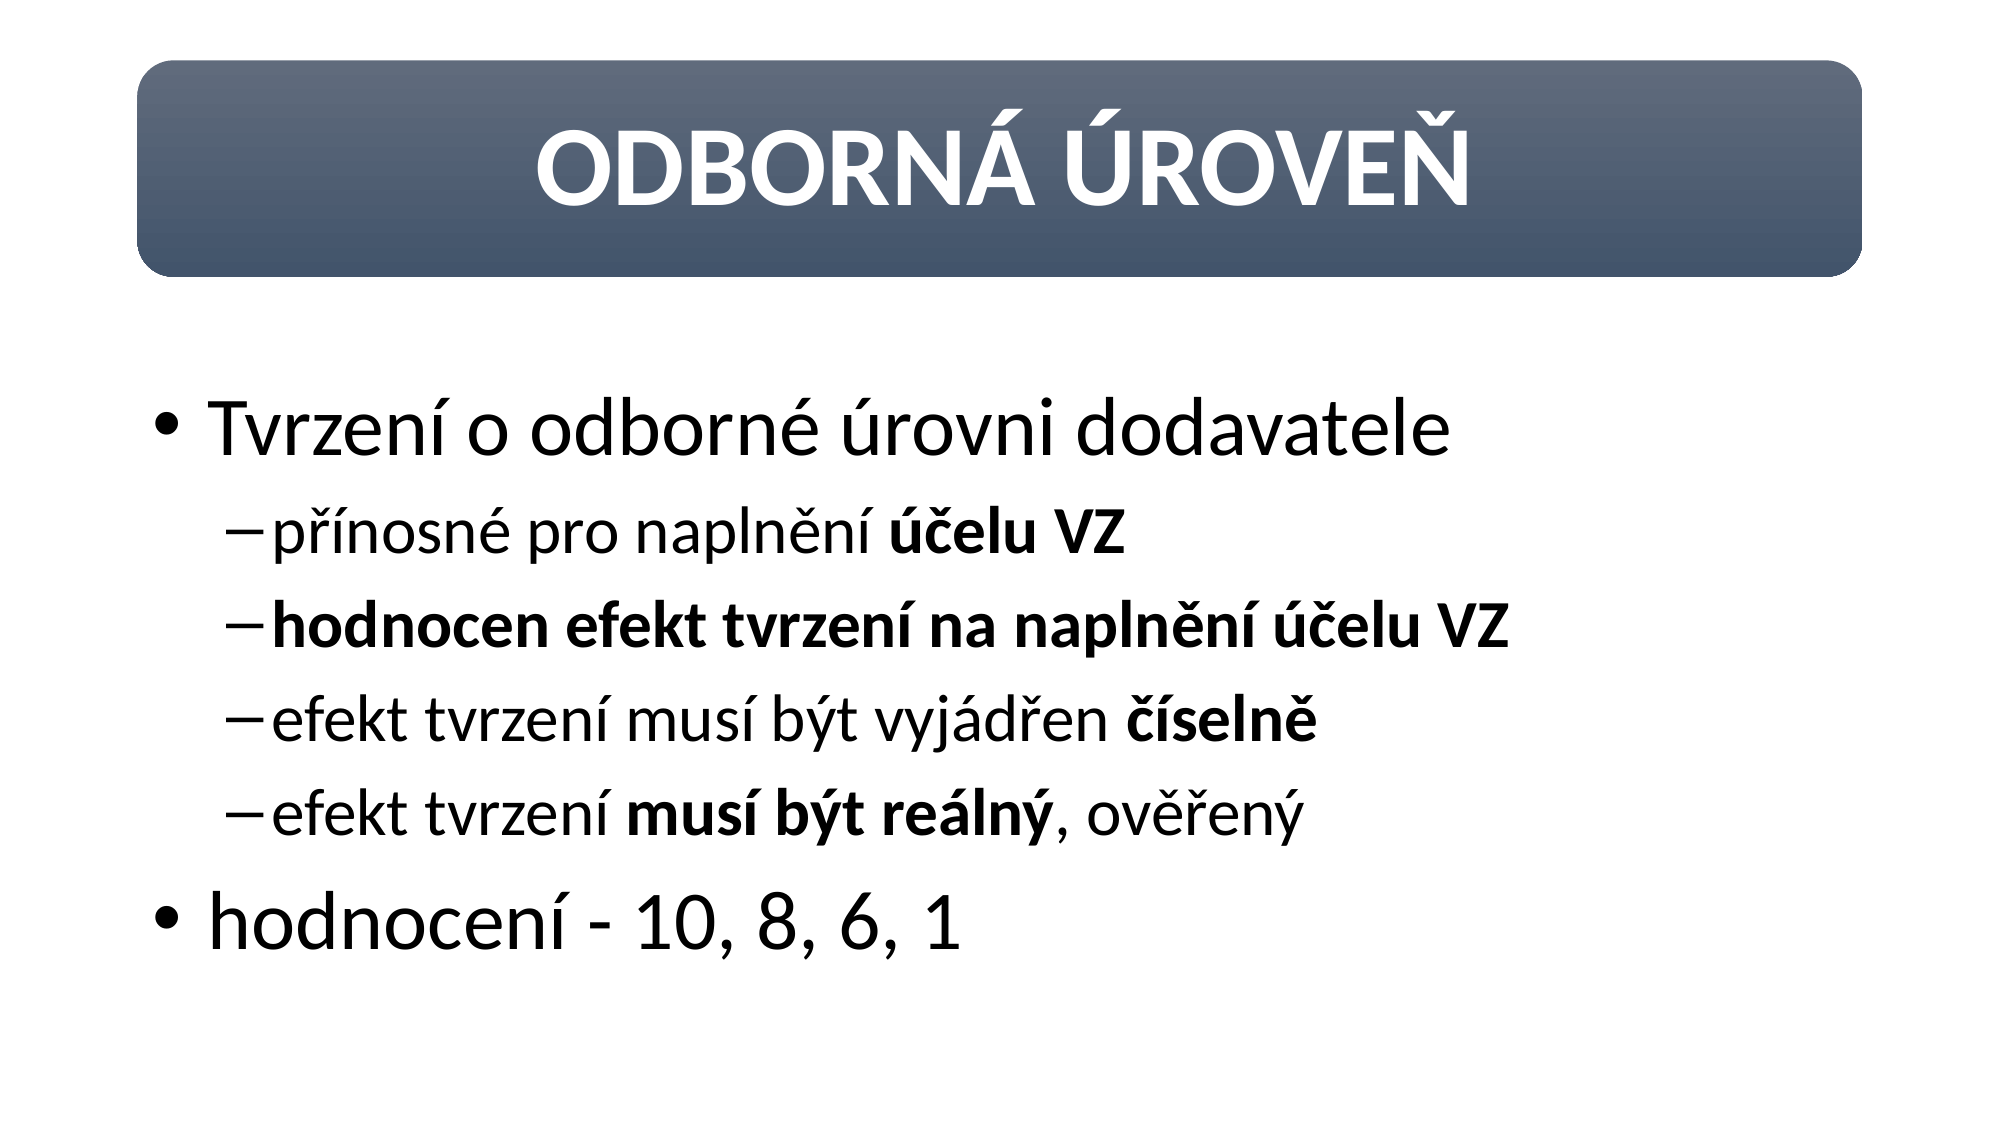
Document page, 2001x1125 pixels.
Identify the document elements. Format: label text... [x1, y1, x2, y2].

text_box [137, 59, 1863, 278]
list Tvrzení o odborné úrovni dodavatele přínosné pro naplnění účelu VZ hodnocen efekt tvrzení na naplnění účelu VZ efekt tvrzení musí být vyjádřen číselně efekt tvrzení musí být reálný, ověřený hodnocení - 10, 8, 6, 1 [137, 303, 1863, 980]
